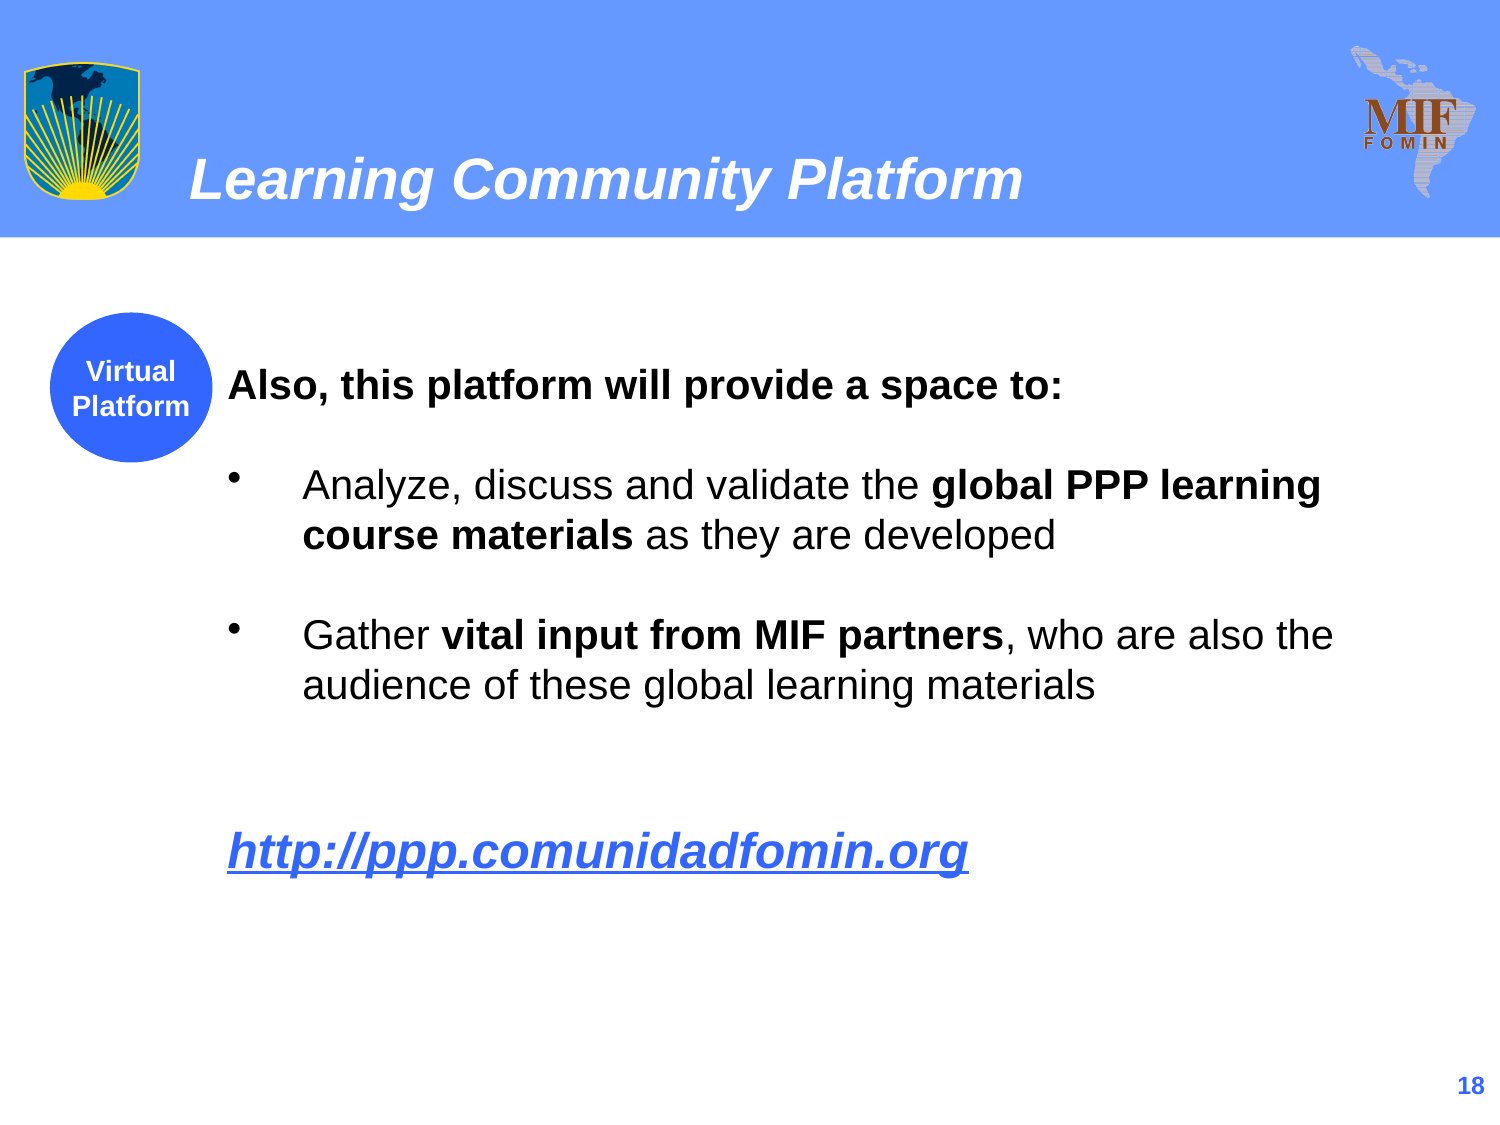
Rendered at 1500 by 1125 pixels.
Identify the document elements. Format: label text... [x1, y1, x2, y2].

picture [24, 62, 140, 200]
text_box Learning Community Platform [174, 133, 1188, 219]
picture [1350, 46, 1476, 198]
text_box Virtual Platform [49, 312, 213, 463]
text_box Also, this platform will provide a space to: Analyze, discuss and validate the global PPP learning course materials as they are developed Gather vital input from MIF partners, who are also the audience of these global learning materials http://ppp.comunidadfomin.org [212, 290, 1463, 936]
